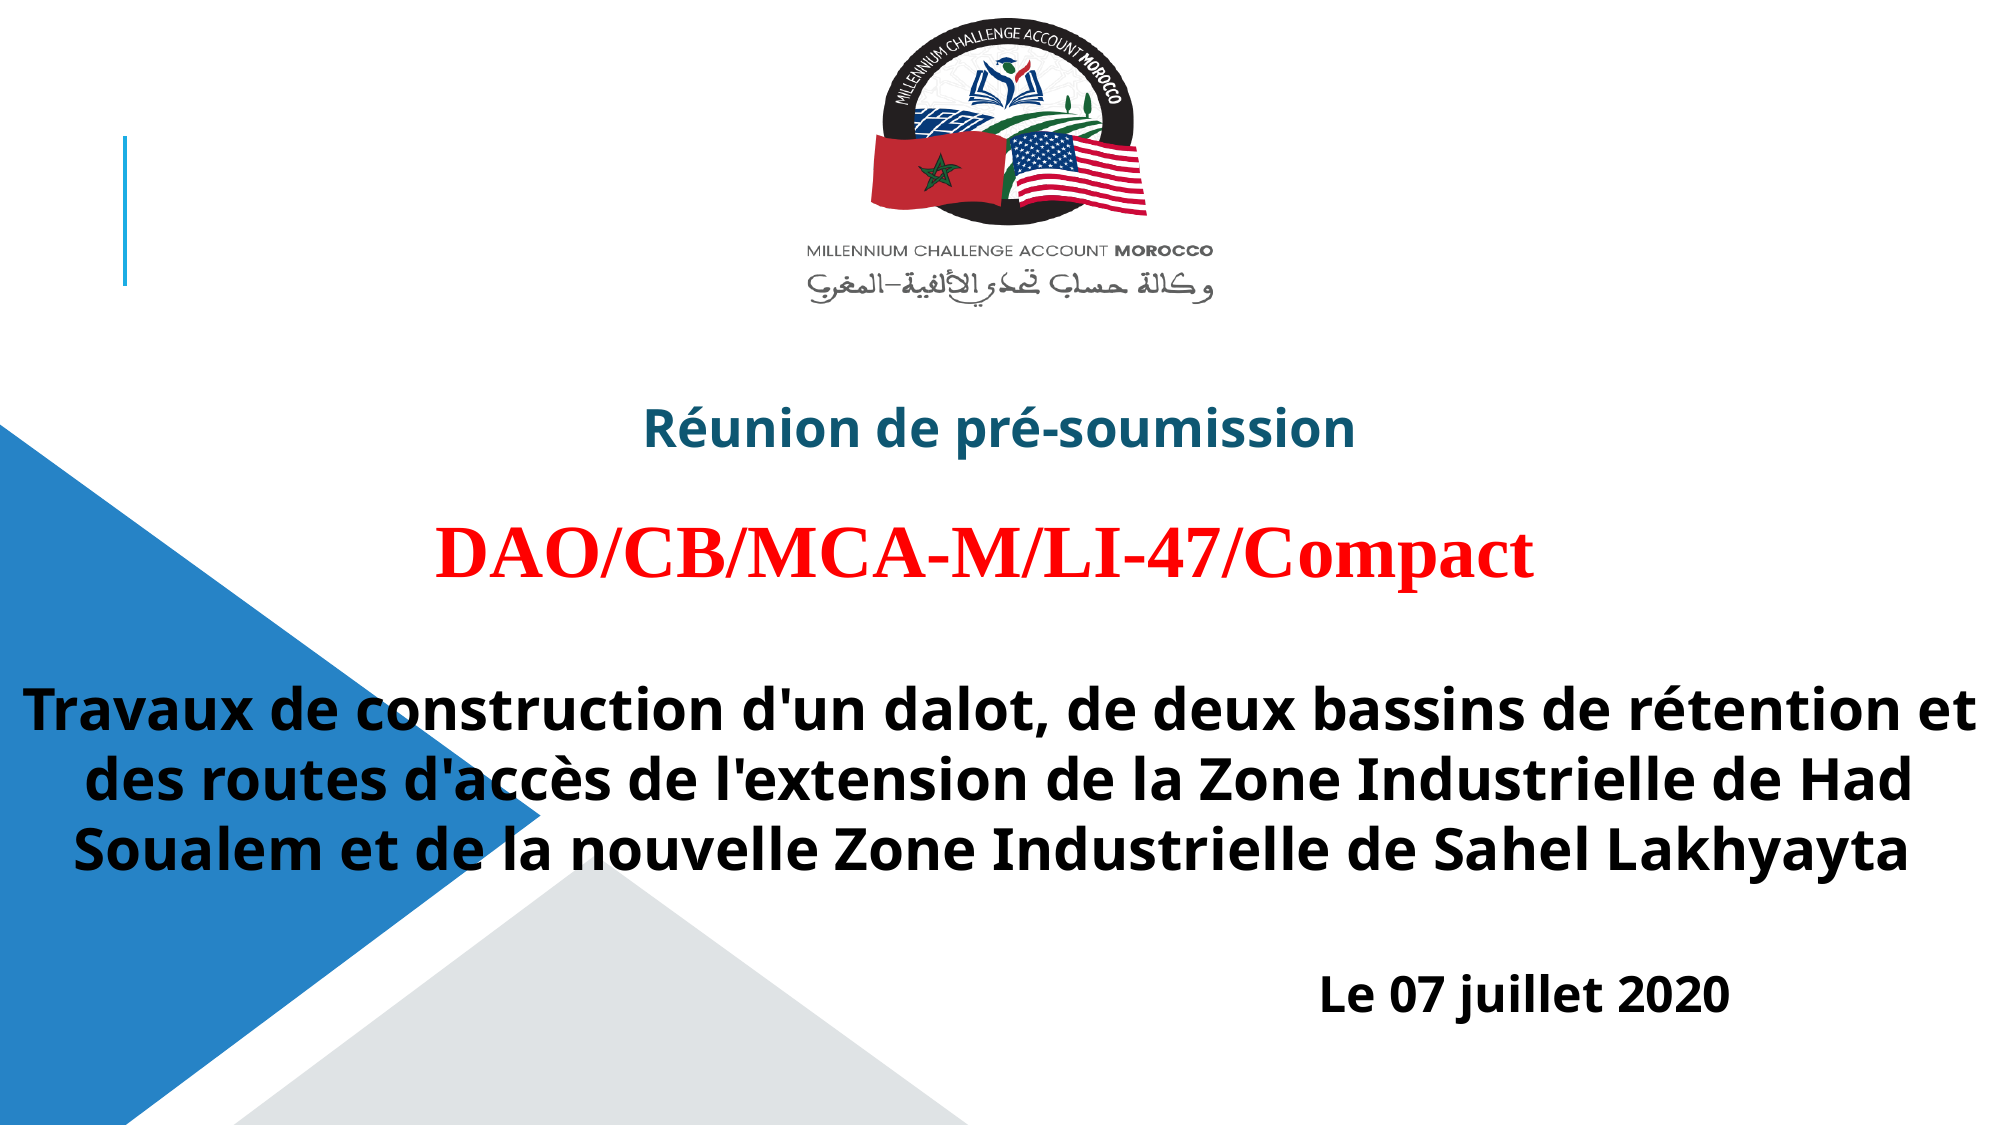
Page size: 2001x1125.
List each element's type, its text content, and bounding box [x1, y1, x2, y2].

text_box Réunion de pré-soumission DAO/CB/MCA-M/LI-47/Compact Travaux de construction d'un dalot, de deux bassins de rétention et des routes d'accès de l'extension de la Zone Industrielle de Had Soualem et de la nouvelle Zone Industrielle de Sahel Lakhyayta Le 07 juillet 2020 [0, 0, 2000, 1121]
picture [795, 9, 1224, 314]
